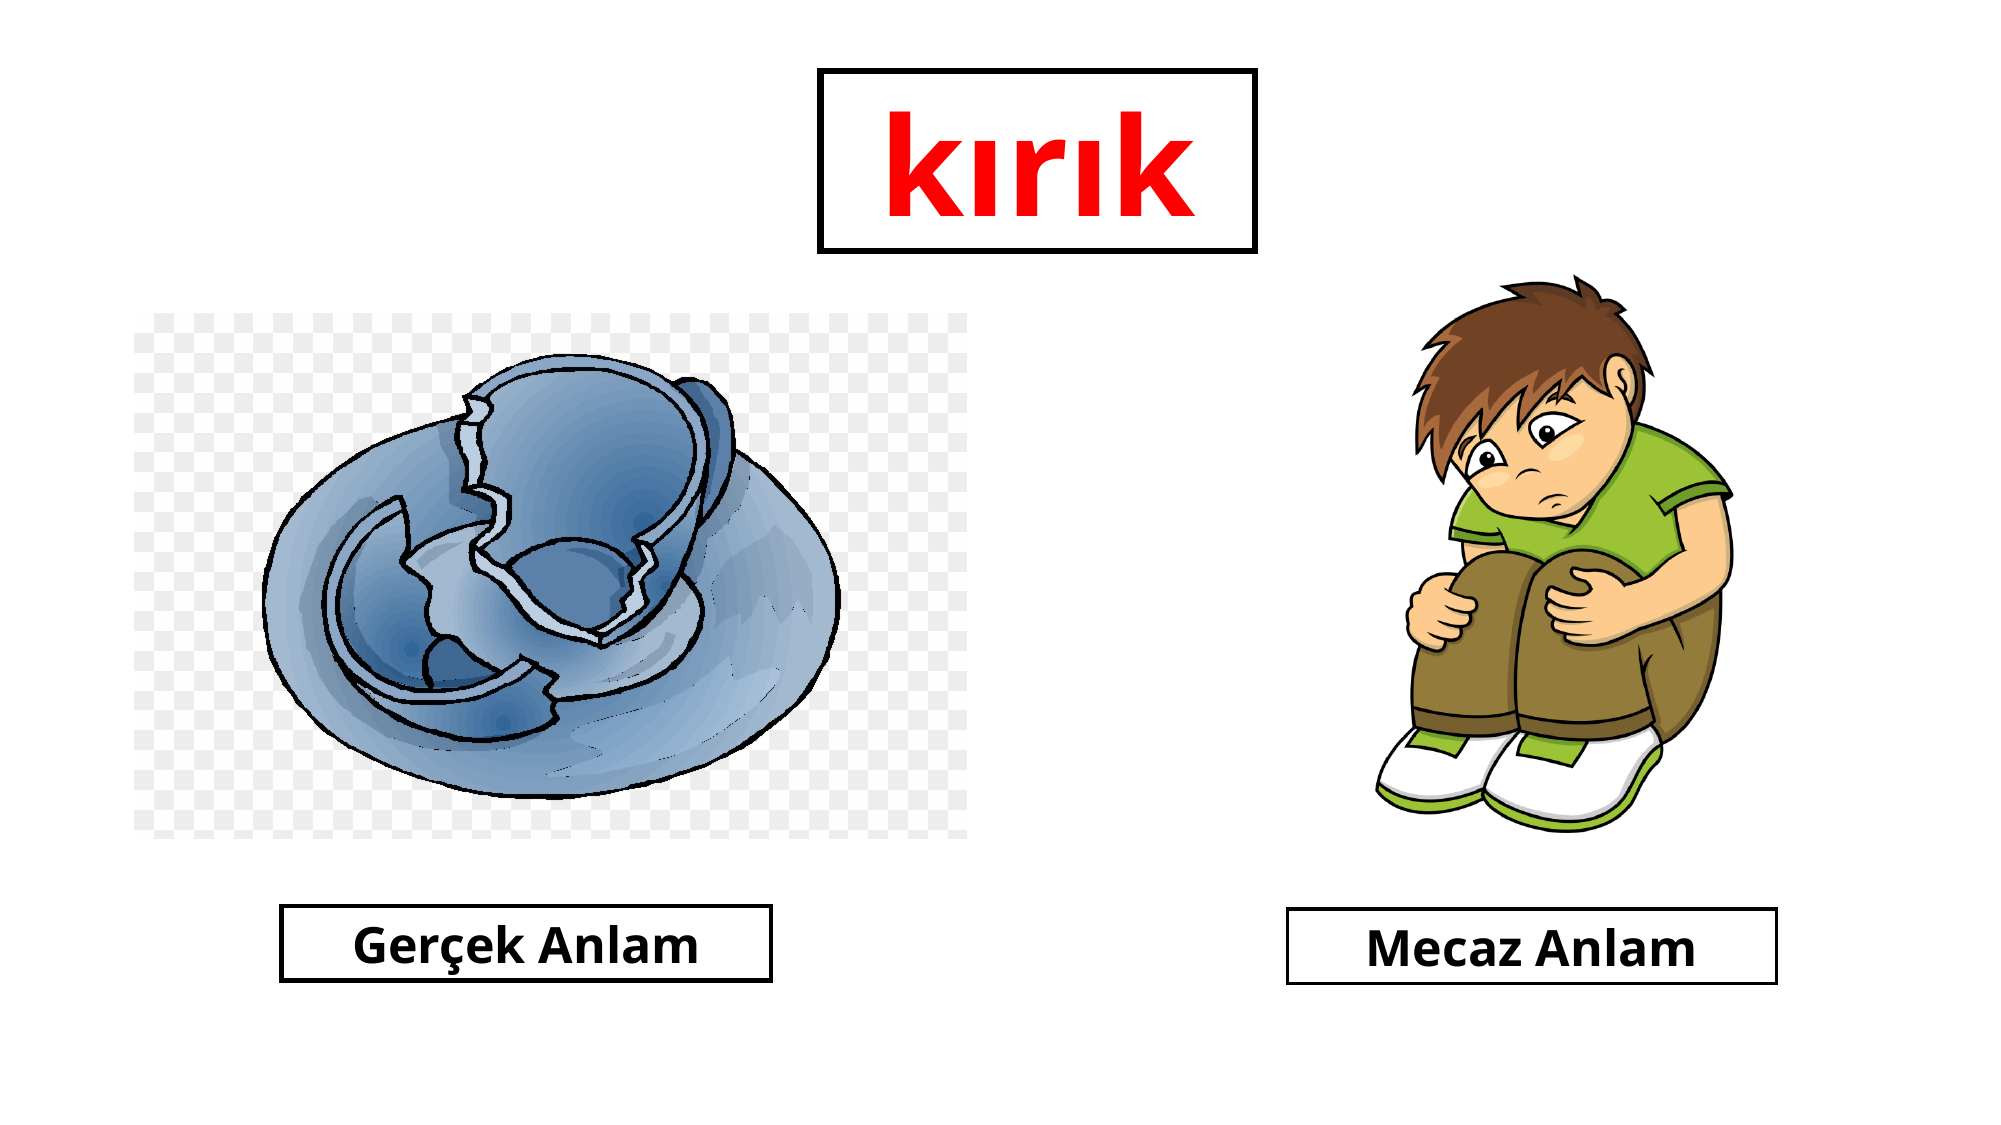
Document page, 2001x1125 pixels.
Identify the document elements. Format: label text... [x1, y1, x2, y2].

picture [1213, 225, 1872, 884]
text_box Mecaz Anlam [1286, 908, 1777, 985]
text_box kırık [819, 70, 1256, 252]
text_box Gerçek Anlam [281, 905, 772, 982]
picture [134, 313, 967, 839]
